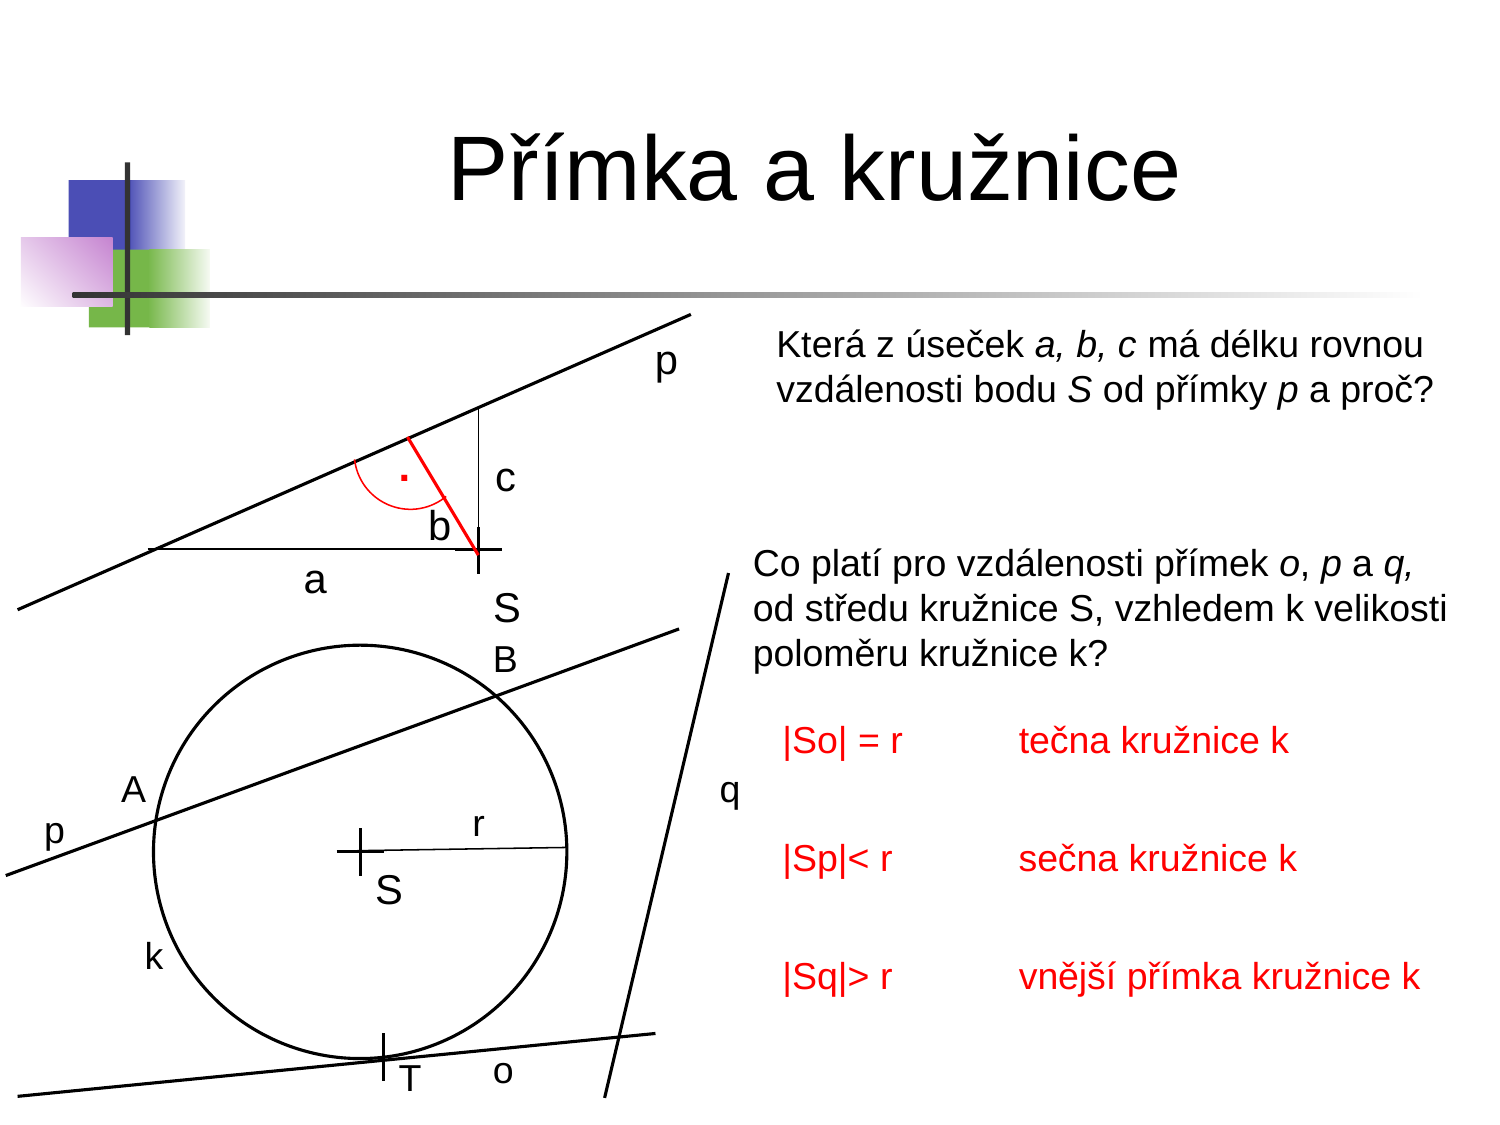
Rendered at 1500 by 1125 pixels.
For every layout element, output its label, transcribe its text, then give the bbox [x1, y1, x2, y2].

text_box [356, 847, 568, 851]
text_box |Sp|< r [767, 826, 933, 887]
text_box k [129, 924, 178, 985]
text_box sečna kružnice k [1003, 826, 1360, 887]
text_box |Sq|> r [767, 944, 933, 1005]
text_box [604, 572, 729, 1099]
text_box Přímka a kružnice [206, 101, 1424, 227]
text_box tečna kružnice k [1003, 708, 1323, 769]
text_box Která z úseček a, b, c má délku rovnou vzdálenosti bodu S od přímky p a proč? [761, 312, 1465, 418]
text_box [5, 628, 599, 876]
text_box [156, 884, 565, 1031]
text_box Co platí pro vzdálenosti přímek o, p a q, od středu kružnice S, vzhledem k velikosti poloměru kružnice k? [738, 531, 1477, 682]
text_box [17, 314, 692, 611]
text_box vnější přímka kružnice k [1003, 944, 1448, 1005]
text_box S [478, 619, 532, 627]
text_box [17, 1033, 656, 1097]
text_box S [360, 884, 414, 920]
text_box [407, 436, 479, 556]
text_box |So| = r [767, 708, 933, 769]
text_box q [733, 757, 753, 818]
